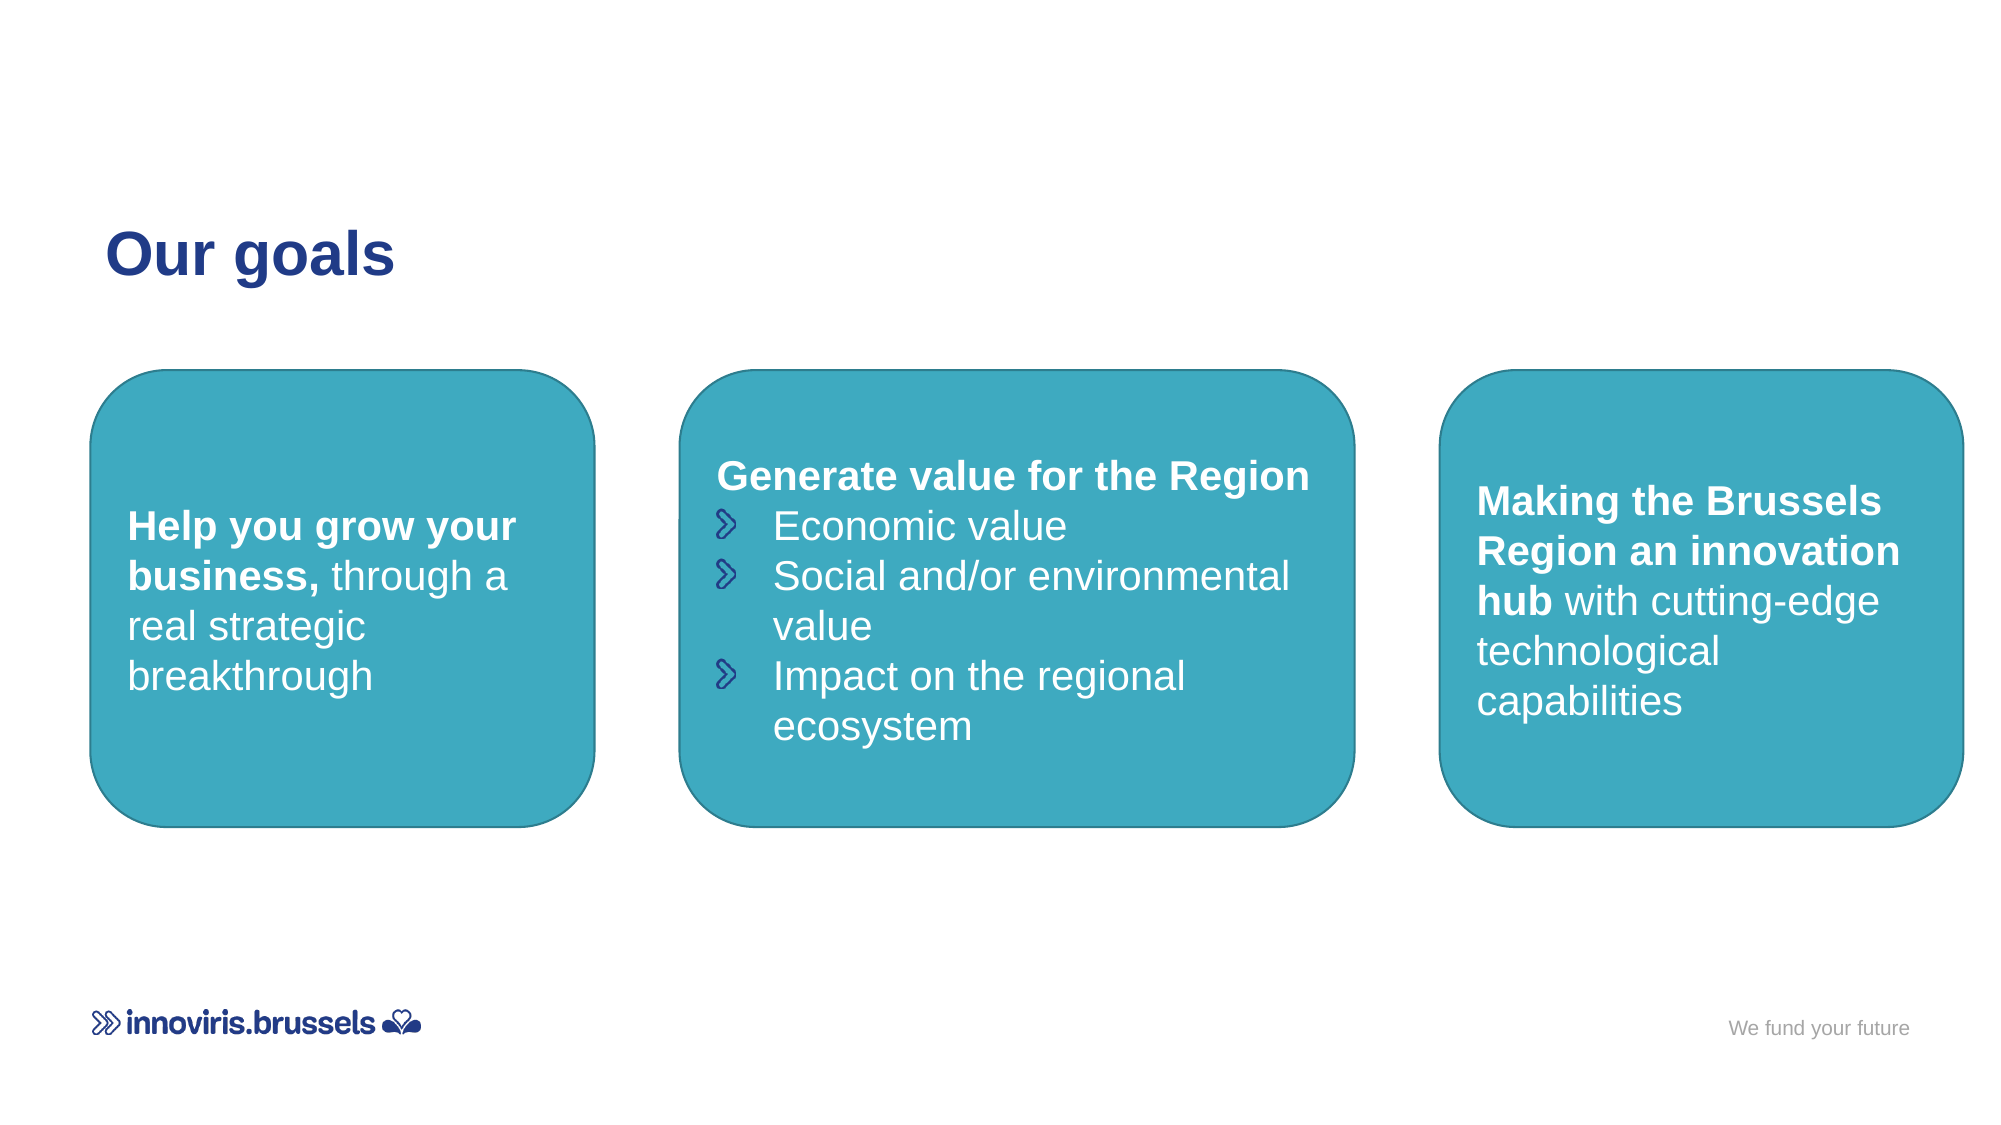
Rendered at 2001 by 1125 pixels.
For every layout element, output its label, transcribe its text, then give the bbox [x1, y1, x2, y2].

text_box Generate value for the Region Economic value Social and/or environmental value Impact on the regional ecosystem [678, 369, 1356, 829]
footer We fund your future [1250, 996, 1926, 1057]
picture [716, 658, 736, 689]
text_box Making the Brussels Region an innovation hub with cutting-edge technological capabilities [1438, 369, 1965, 829]
list Our goals [90, 205, 1910, 297]
picture [716, 558, 736, 589]
picture [92, 1009, 421, 1035]
picture [716, 508, 736, 539]
text_box Help you grow your business, through a real strategic breakthrough [89, 369, 596, 829]
